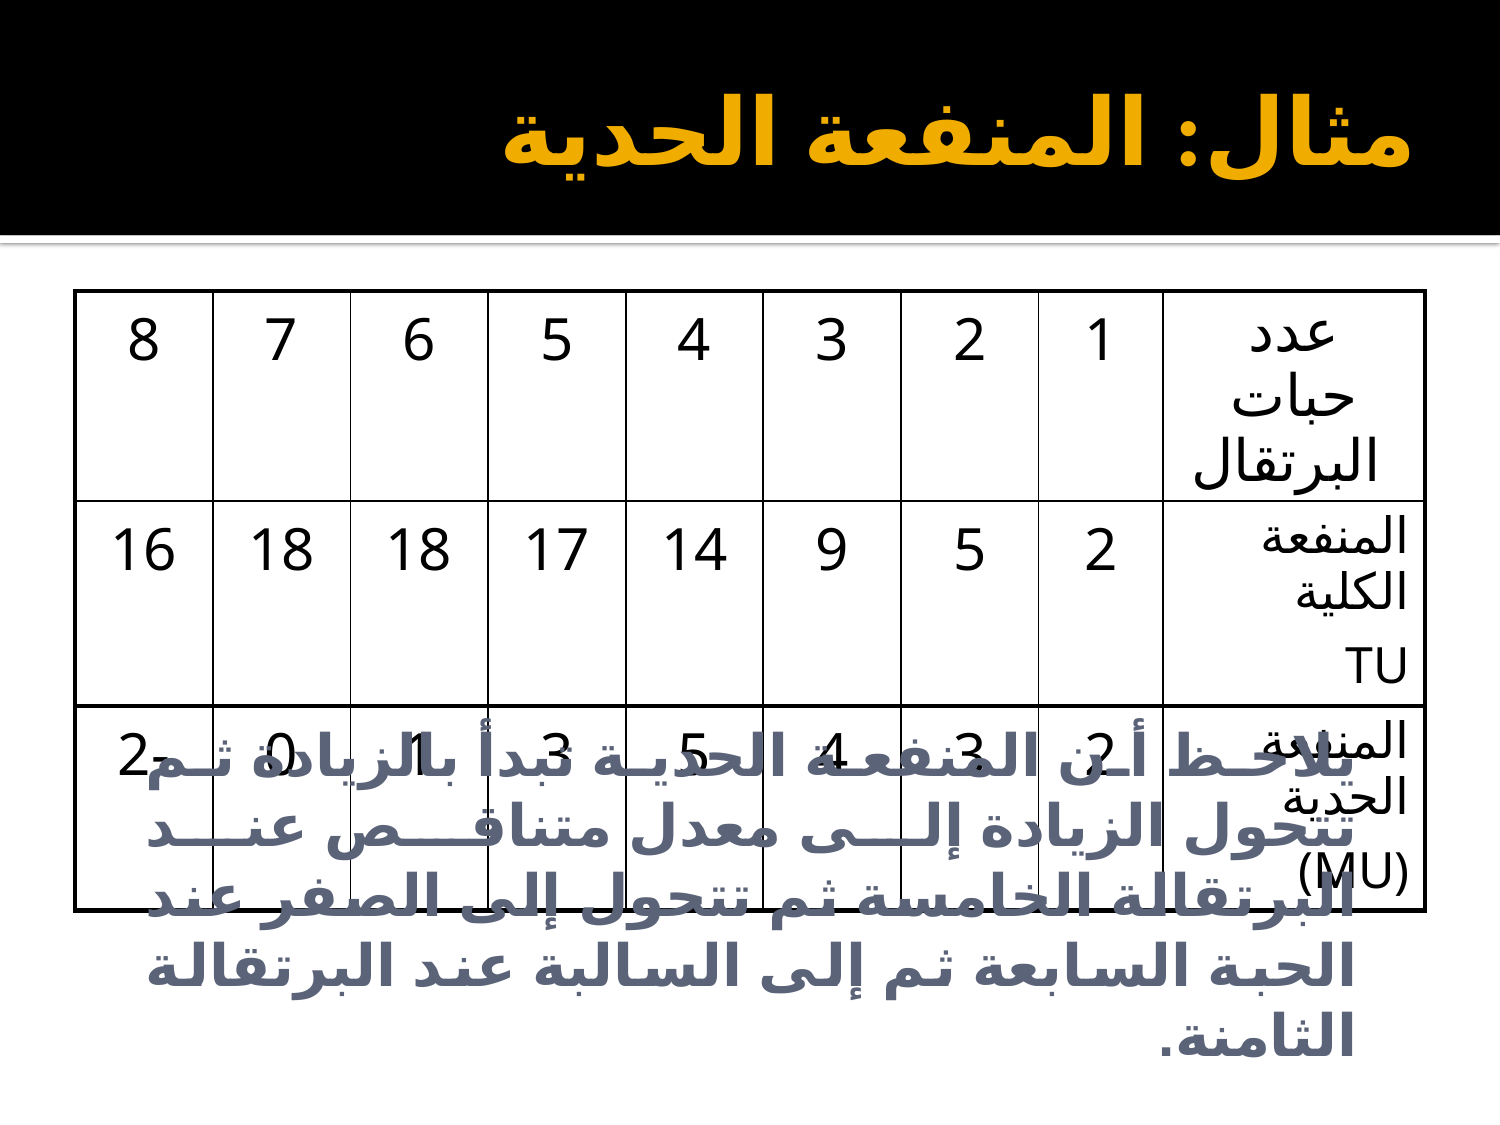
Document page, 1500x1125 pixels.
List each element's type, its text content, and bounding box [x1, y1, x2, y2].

table_cell 5 [902, 502, 1038, 704]
table_header عدد حبات البرتقال [1164, 293, 1423, 500]
table_cell 3 [489, 708, 625, 751]
table_cell 18 [214, 502, 350, 704]
table_cell 2- [77, 708, 212, 908]
table_cell 2 [1039, 708, 1162, 751]
title مثال: المنفعة الحدية [75, 25, 1425, 231]
table_cell 4 [764, 708, 900, 751]
table_cell المنفعة الكلية TU [1164, 502, 1423, 704]
table_header 8 [77, 293, 212, 500]
table_header 5 [489, 293, 625, 500]
table_header 1 [1039, 293, 1162, 500]
table_cell 5 [627, 708, 762, 751]
table_header 3 [764, 293, 900, 500]
table_cell 0 [214, 708, 350, 751]
table_cell 2 [1039, 502, 1162, 704]
table_cell المنفعة الحدية (MU) [1164, 708, 1423, 908]
table_cell 14 [627, 502, 762, 704]
table_cell 1 [351, 708, 487, 751]
table_cell 17 [489, 502, 625, 704]
table_header 2 [902, 293, 1038, 500]
table_cell 3 [902, 708, 1038, 751]
table_cell 9 [764, 502, 900, 704]
table_cell 18 [351, 502, 487, 704]
text_box يلاحظ أن المنفعة الحدية تبدأ بالزيادة ثم تتحول الزيادة إلى معدل متناقص عند البرتقالة الخامسة ثم تتحول إلى الصفر عند الحبة السابعة ثم إلى السالبة عند البرتقالة الثامنة. [106, 751, 1398, 1036]
table_header 6 [351, 293, 487, 500]
table_cell 16 [77, 502, 212, 704]
table_header 4 [627, 293, 762, 500]
table_header 7 [214, 293, 350, 500]
